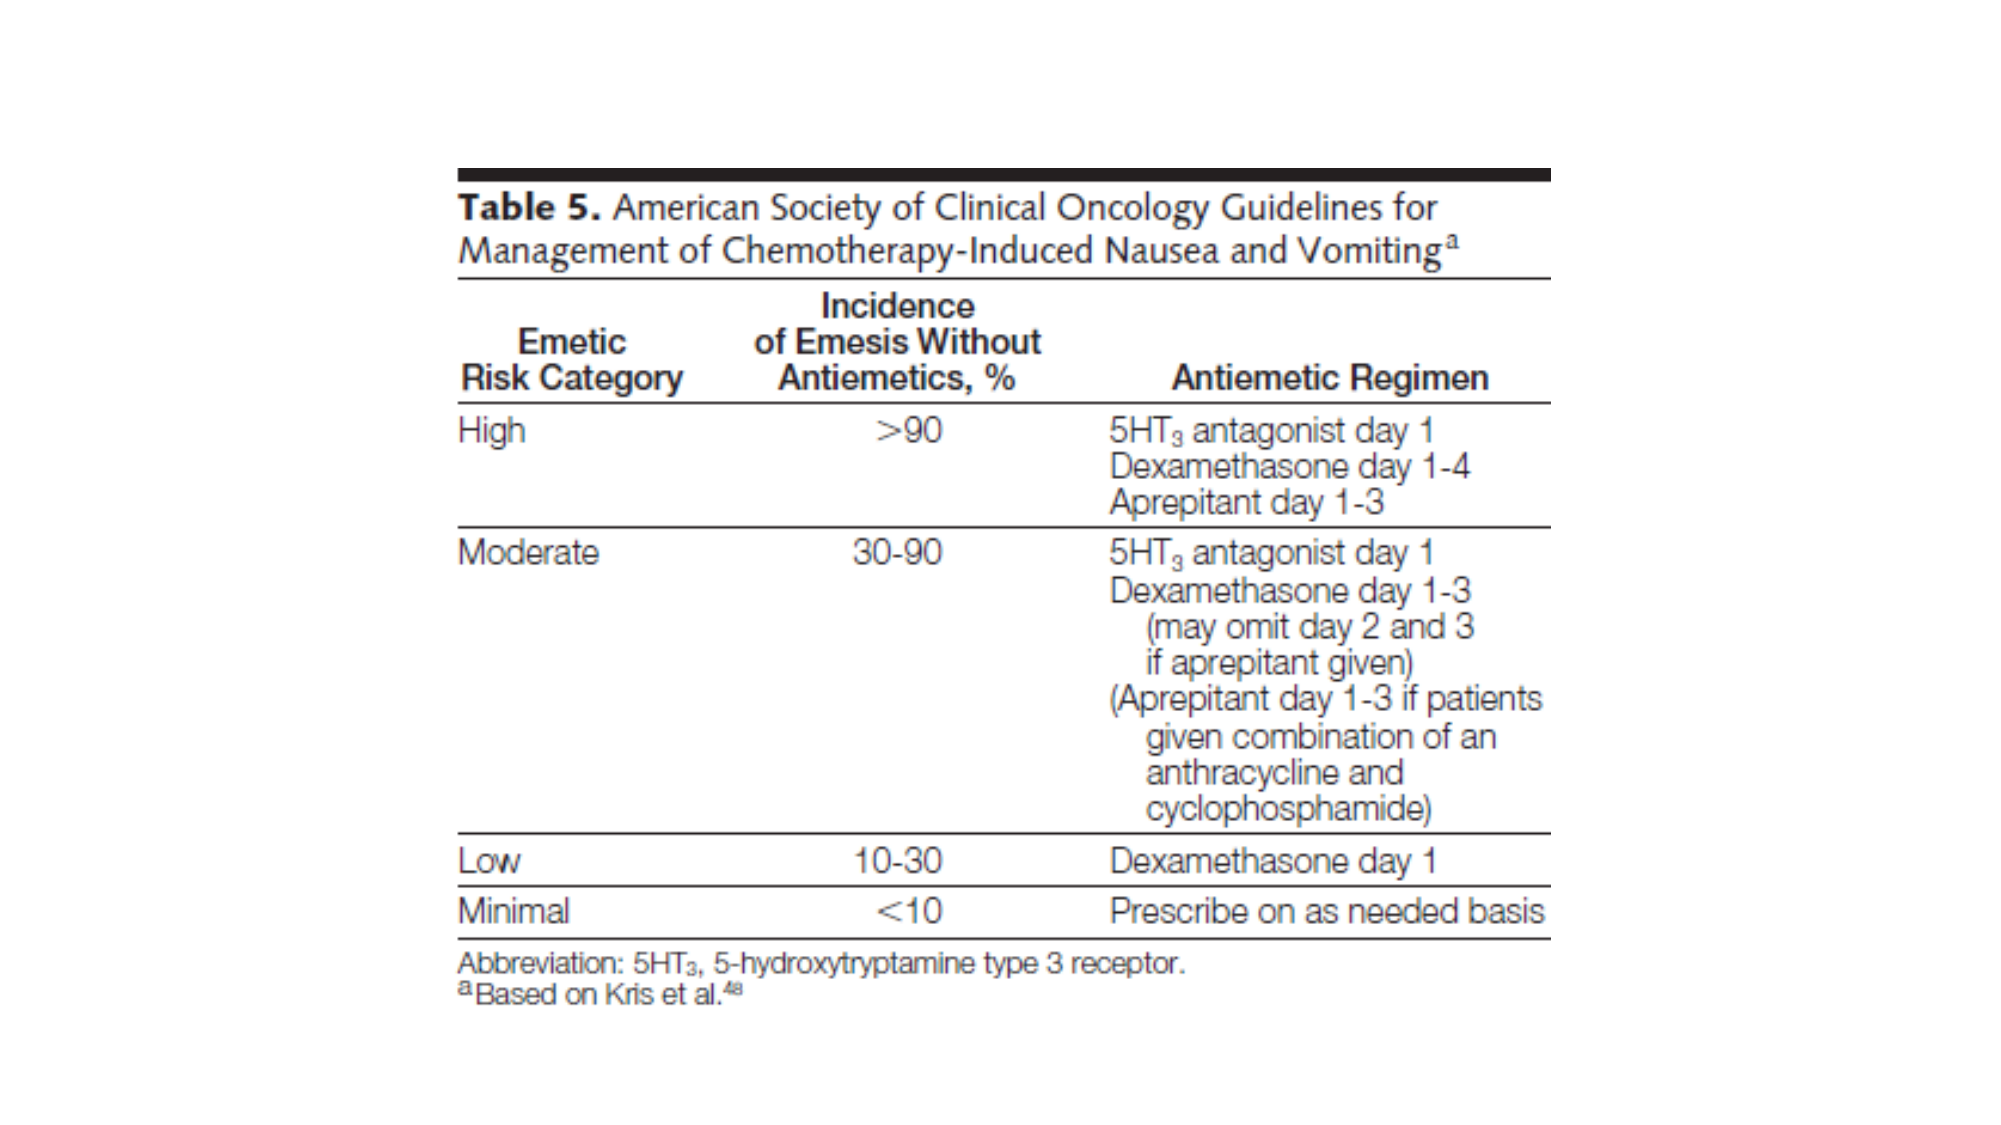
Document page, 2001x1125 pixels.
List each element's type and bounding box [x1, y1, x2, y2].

picture [448, 168, 1551, 1022]
